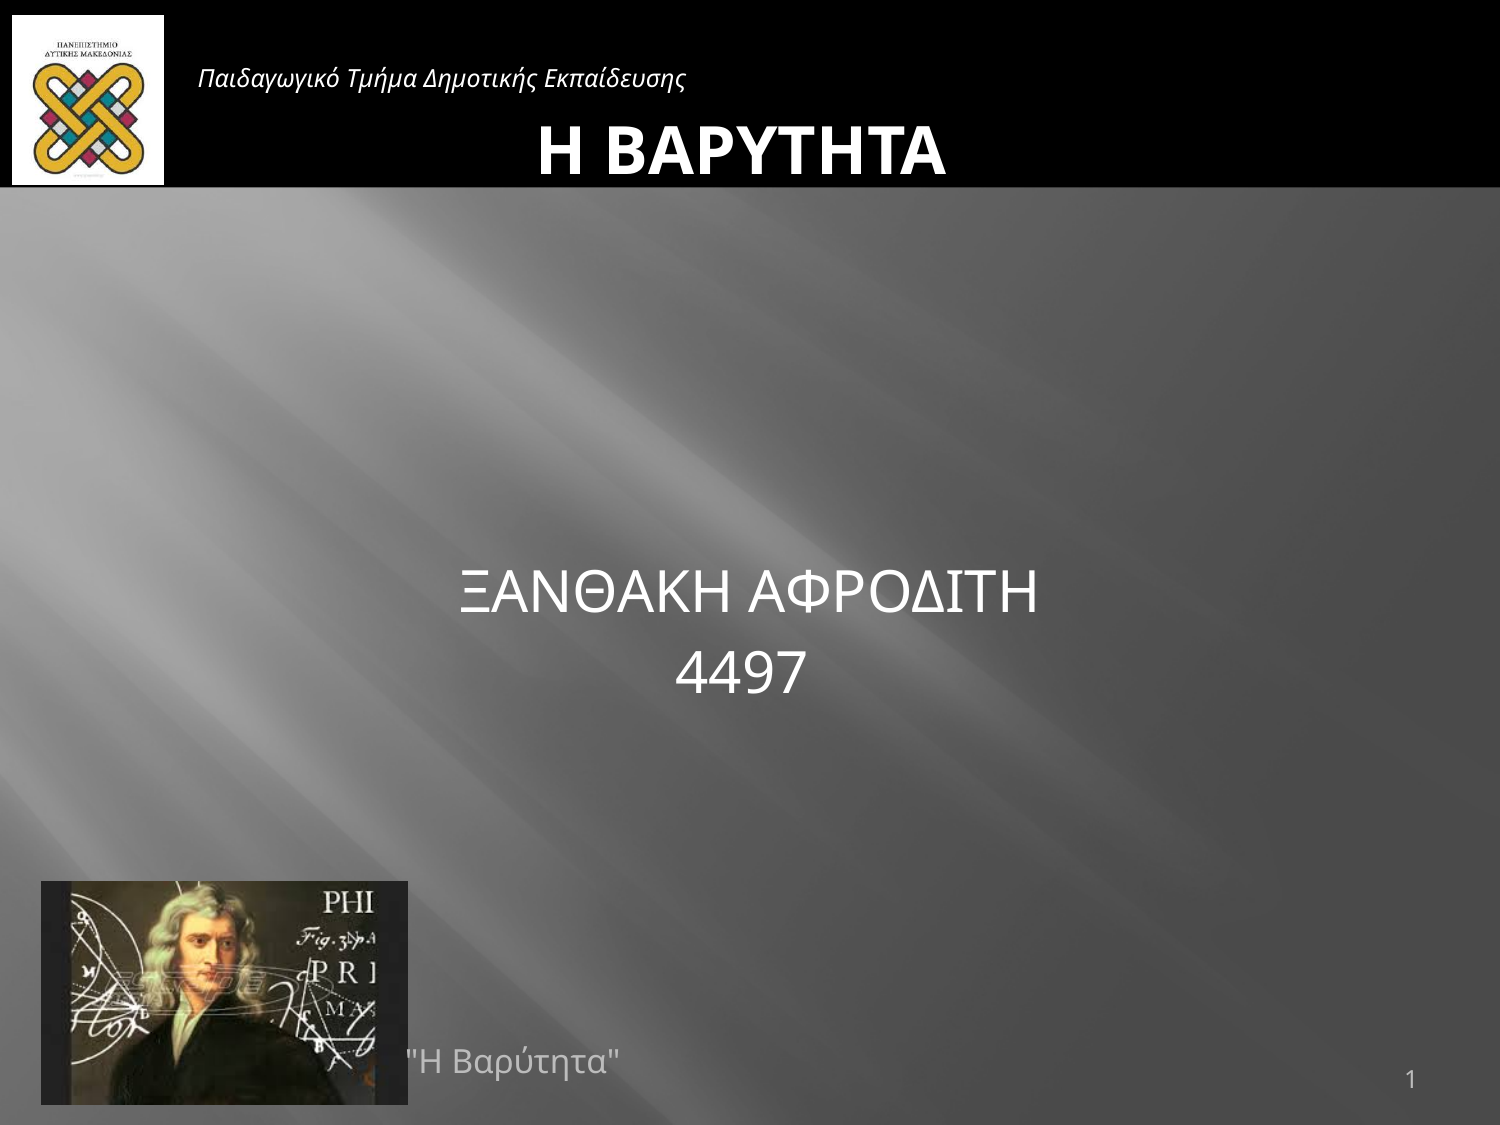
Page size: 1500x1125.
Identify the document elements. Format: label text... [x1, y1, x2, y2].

picture [41, 881, 408, 1105]
footer "Η Βαρύτητα" [452, 1011, 667, 1088]
slide_number 1 [1293, 1044, 1419, 1105]
text_box Παιδαγωγικό Τμήμα Δημοτικής Εκπαίδευσης [205, 54, 738, 100]
title η βαρυτητα [0, 0, 1500, 188]
subtitle ΞΑΝΘΑΚΗ ΑΦΡΟΔΙΤΗ 4497 [225, 546, 1275, 834]
picture [12, 15, 164, 185]
